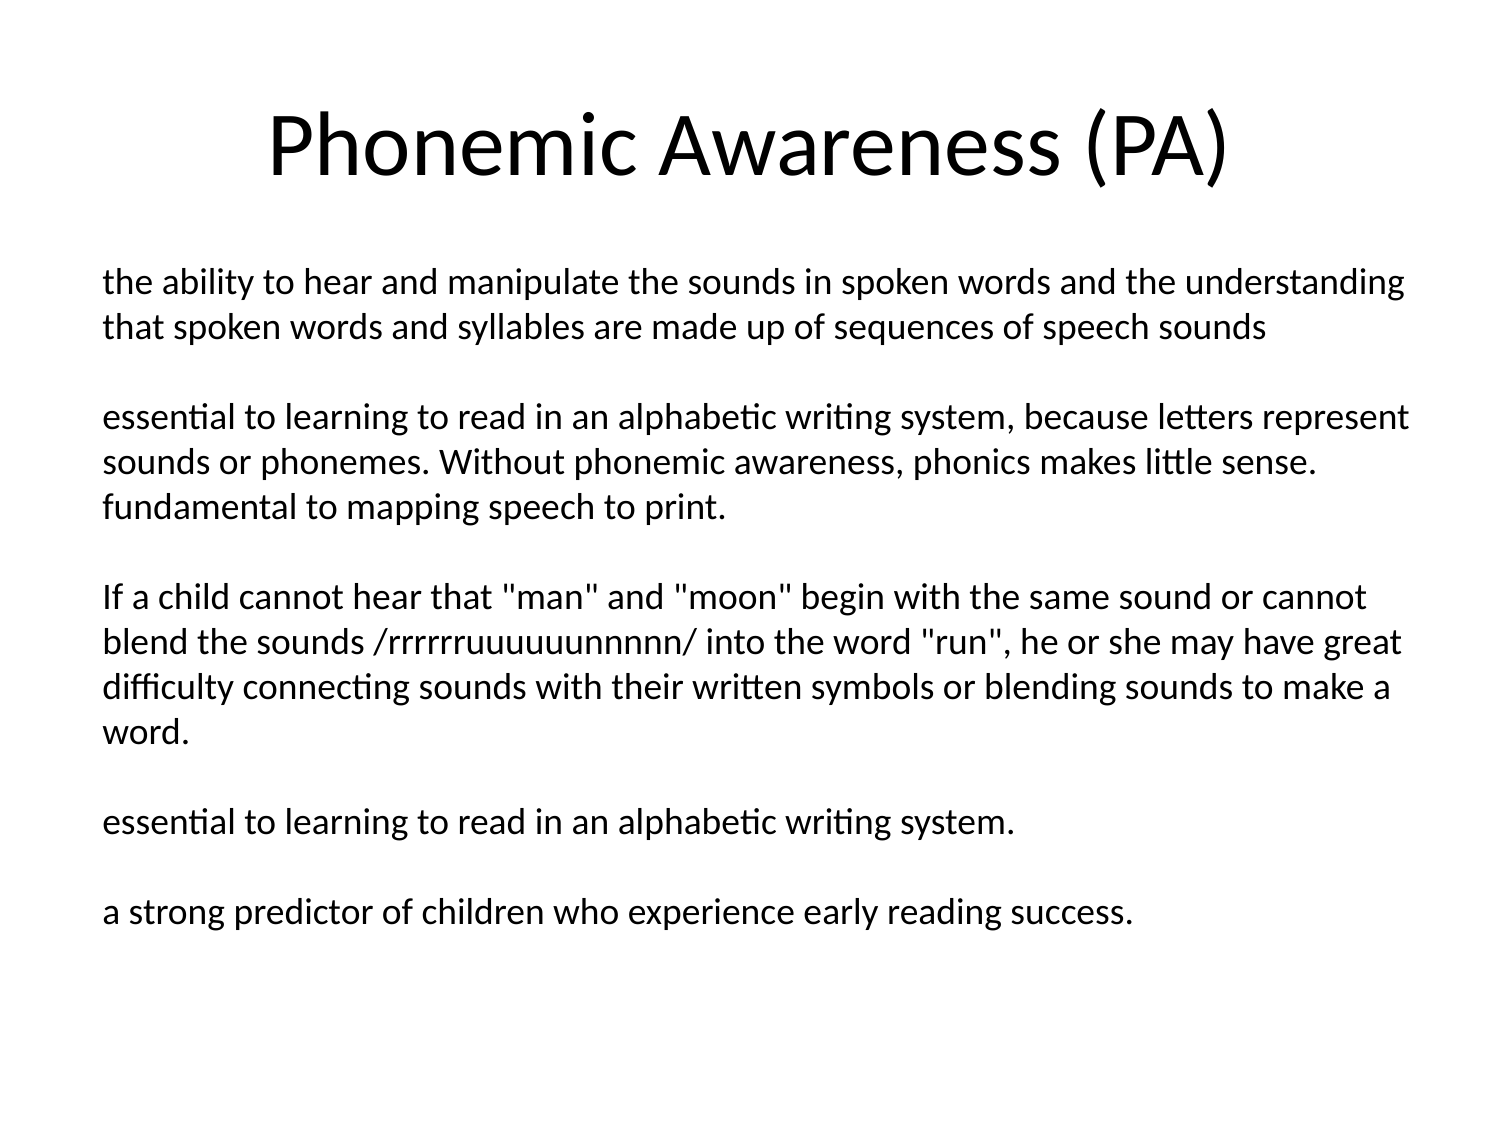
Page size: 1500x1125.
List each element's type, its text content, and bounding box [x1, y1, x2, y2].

text_box the ability to hear and manipulate the sounds in spoken words and the understanding that spoken words and syllables are made up of sequences of speech sounds essential to learning to read in an alphabetic writing system, because letters represent sounds or phonemes. Without phonemic awareness, phonics makes little sense. fundamental to mapping speech to print. If a child cannot hear that "man" and "moon" begin with the same sound or cannot blend the sounds /rrrrrruuuuuunnnnn/ into the word "run", he or she may have great difficulty connecting sounds with their written symbols or blending sounds to make a word. essential to learning to read in an alphabetic writing system. a strong predictor of children who experience early reading success. [87, 249, 1438, 940]
title Phonemic Awareness (PA) [75, 45, 1425, 233]
